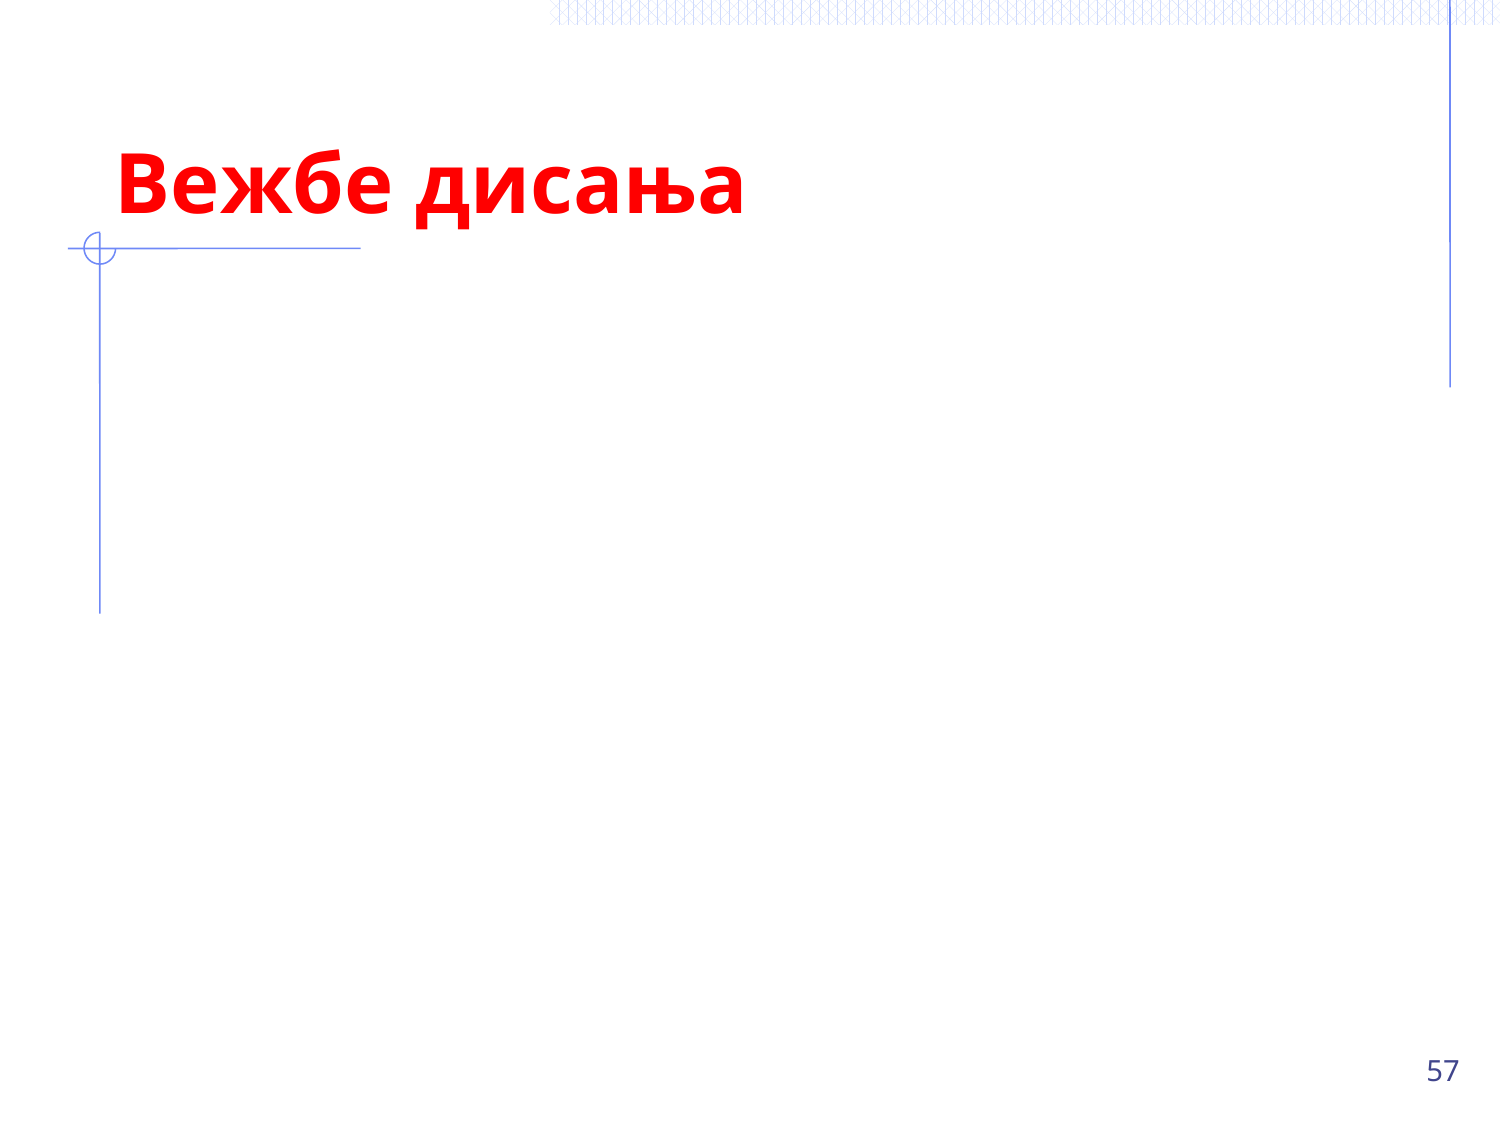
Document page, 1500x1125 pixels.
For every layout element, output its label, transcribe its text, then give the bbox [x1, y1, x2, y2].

slide_number 57 [1162, 1025, 1475, 1100]
title Вежбе дисања [99, 49, 1376, 238]
